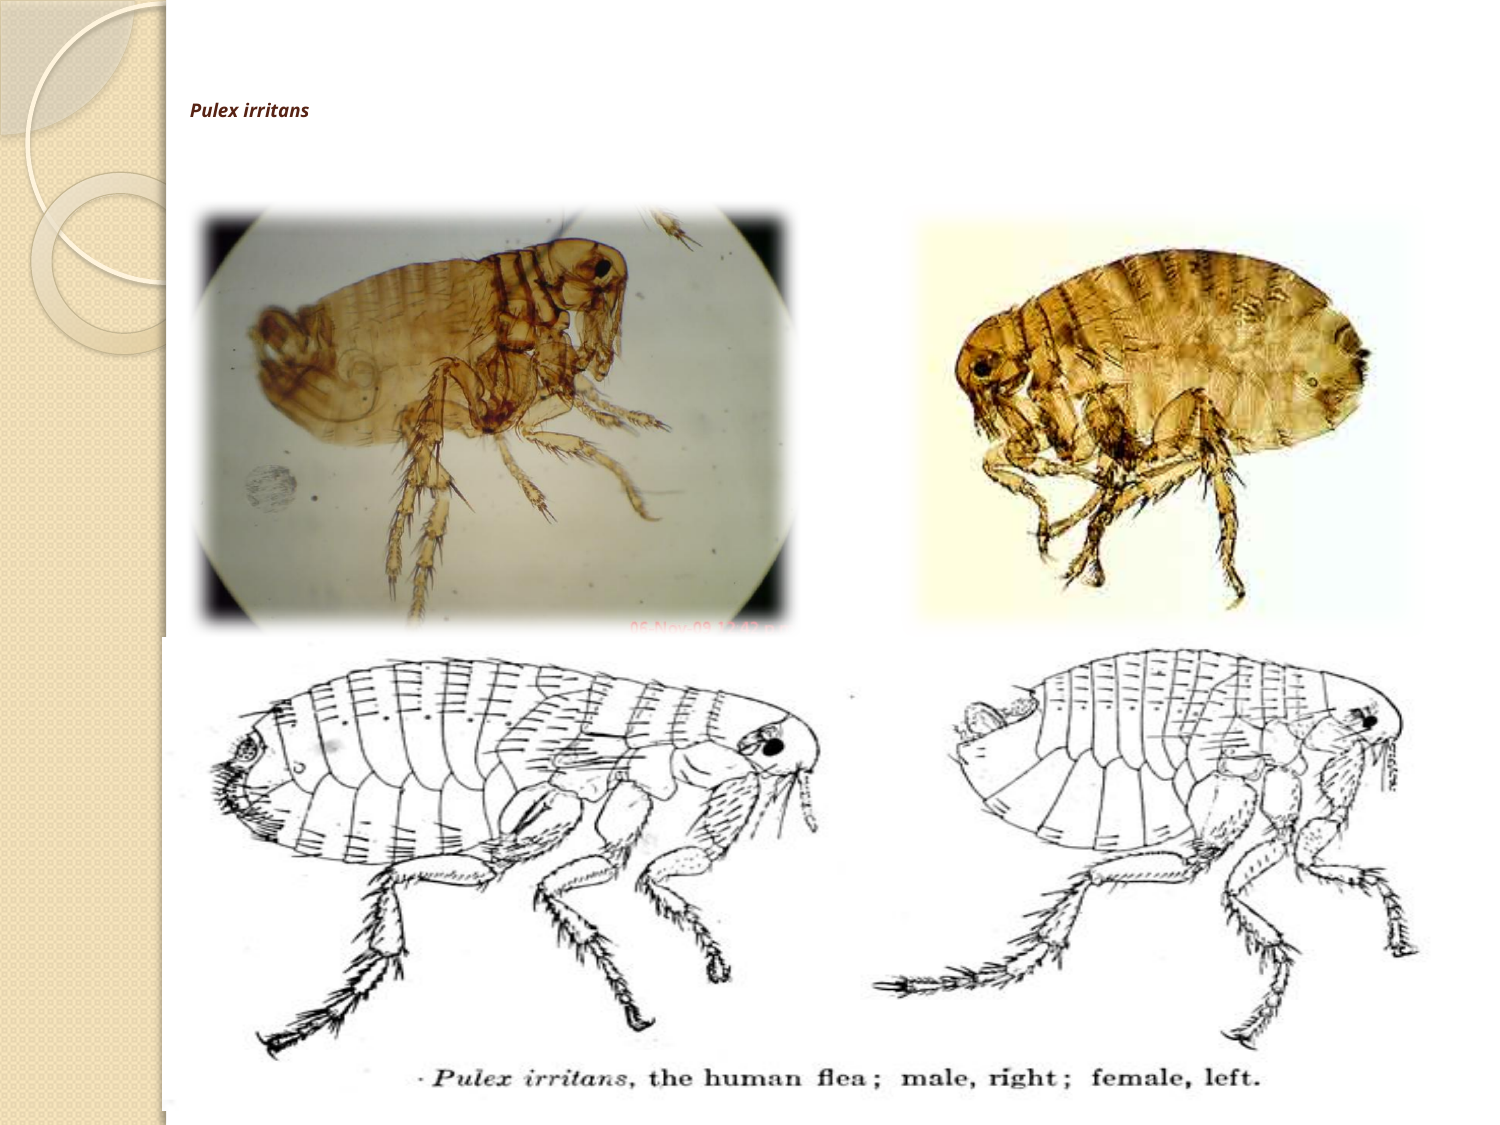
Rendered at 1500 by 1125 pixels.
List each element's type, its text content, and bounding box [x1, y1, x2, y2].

title Pulex irritans [174, 45, 1275, 175]
picture [162, 199, 1463, 1112]
